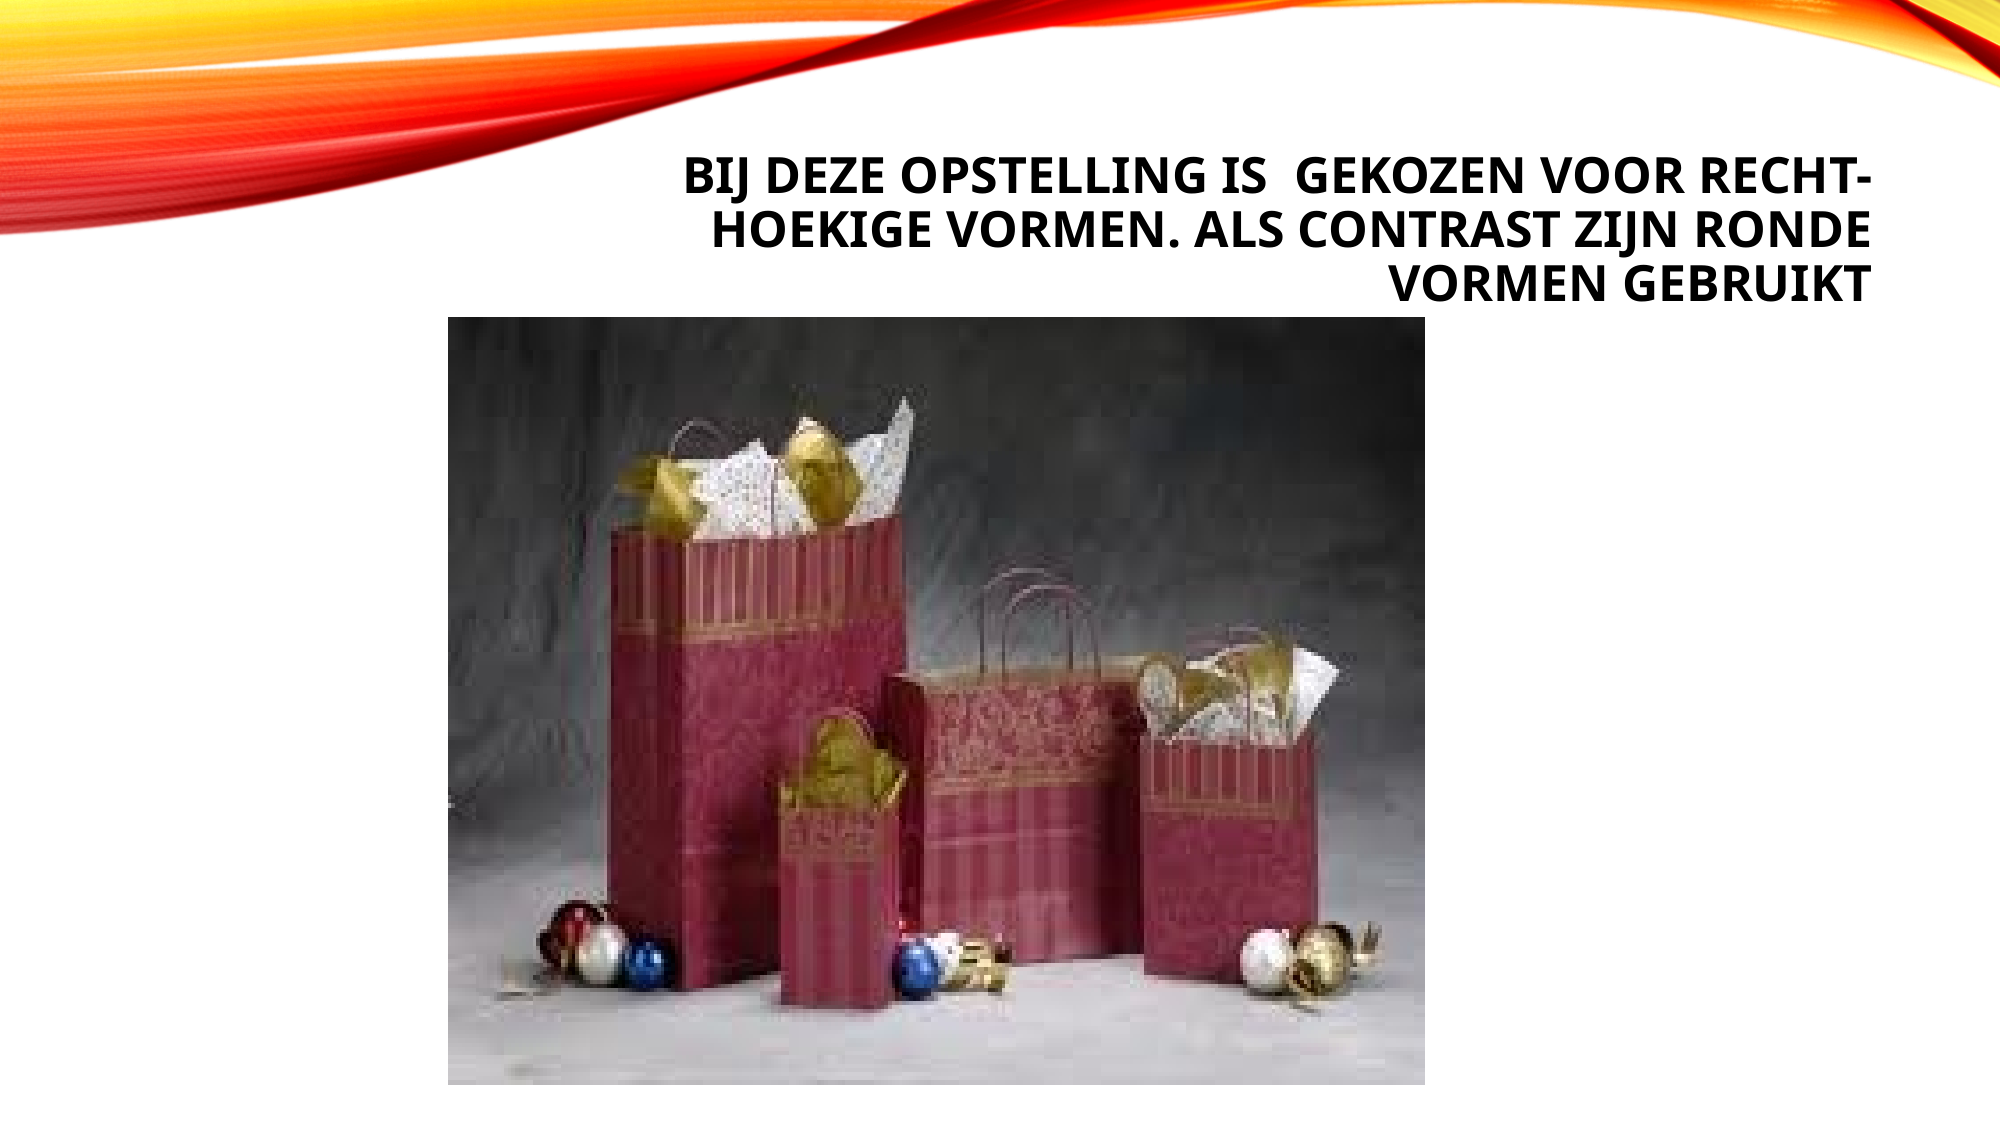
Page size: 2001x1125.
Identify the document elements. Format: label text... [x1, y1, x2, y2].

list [448, 316, 1426, 1085]
title Bij deze opstelling is gekozen voor recht- hoekige vormen. Als contrast zijn ronde vormen gebruikt [474, 125, 1888, 338]
picture [0, 0, 2000, 237]
